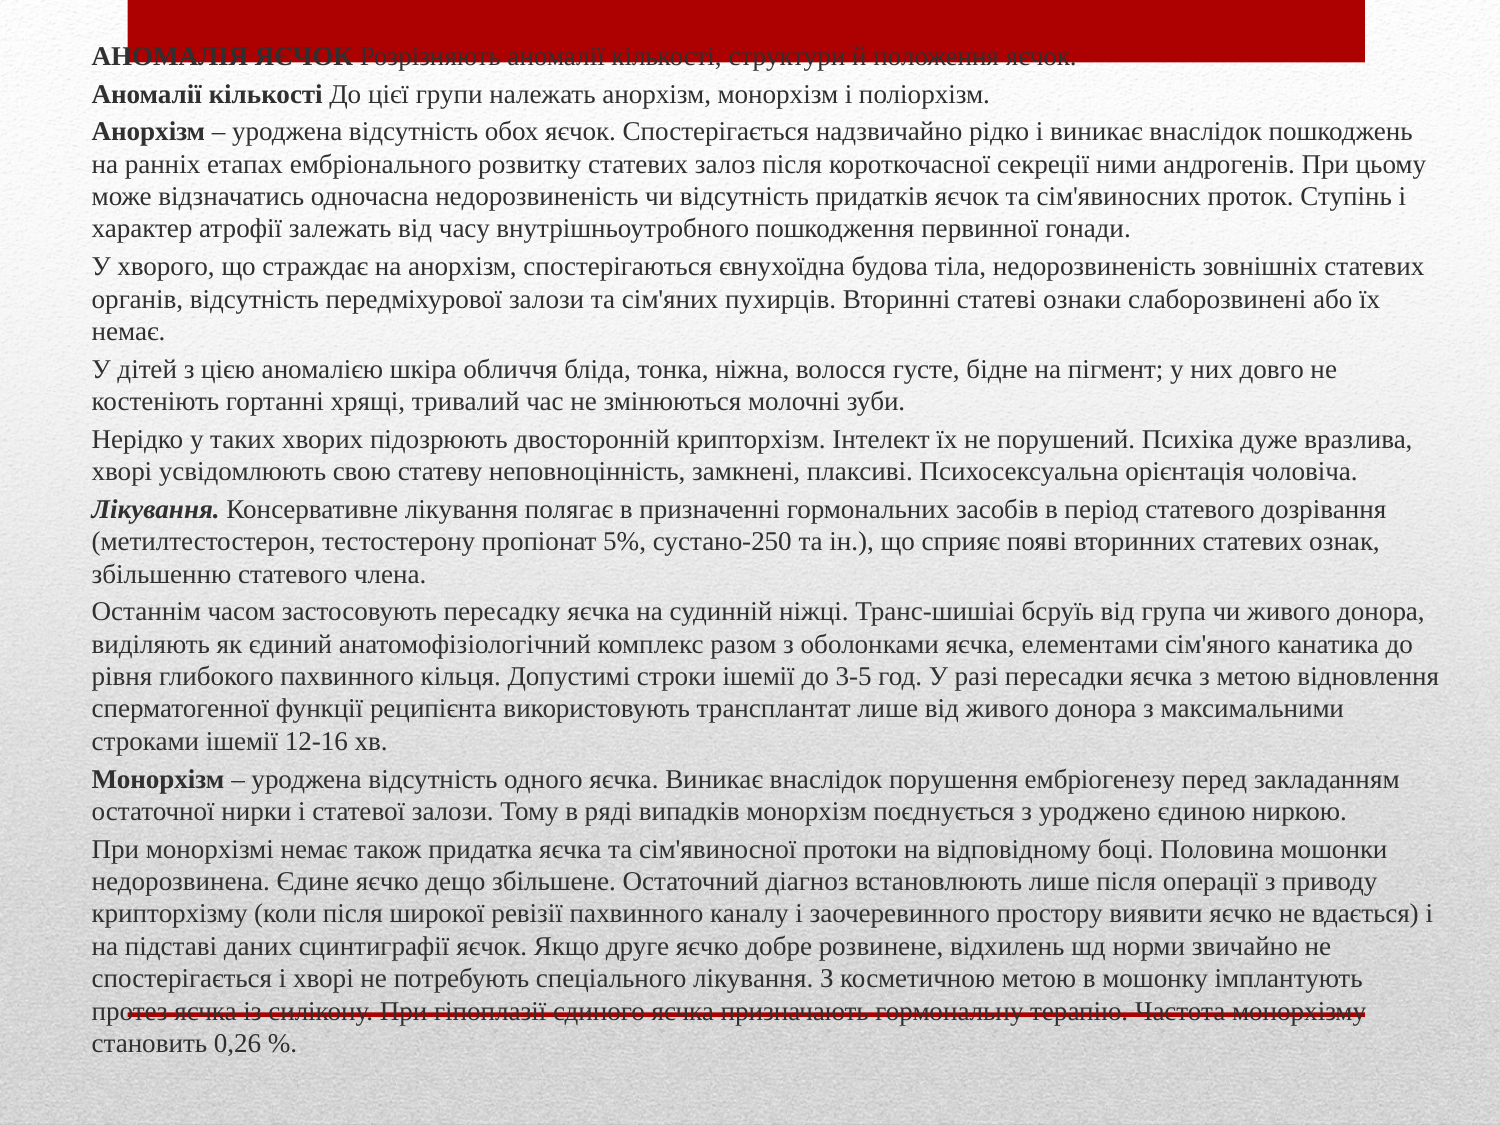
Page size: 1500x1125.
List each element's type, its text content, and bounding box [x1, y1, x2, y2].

list АНОМАЛІЯ ЯЄЧОК Розрізняють аномалії кількості, структури й положення яєчок. Аномалії кількості До цієї групи належать анорхізм, монорхізм і поліорхізм. Анорхізм – уроджена відсутність обох яєчок. Спостерігається надзвичайно рідко і виникає внаслідок пошкоджень на ранніх етапах ембріонального розвитку статевих залоз після короткочасної секреції ними андрогенів. При цьому може відзначатись одночасна недорозвиненість чи відсутність придатків яєчок та сім'явиносних проток. Ступінь і характер атрофії залежать від часу внутрішньоутробного пошкодження первинної гонади. У хворого, що страждає на анорхізм, спостерігаються євнухоїдна будова тіла, недорозвиненість зовнішніх статевих органів, відсутність передміхурової залози та сім'яних пухирців. Вторинні статеві ознаки слаборозвинені або їх немає. У дітей з цією аномалією шкіра обличчя бліда, тонка, ніжна, волосся густе, бідне на пігмент; у них довго не костеніють гортанні хрящі, тривалий час не змінюються молочні зуби. Нерідко у таких хворих підозрюють двосторонній крипторхізм. Інтелект їх не порушений. Психіка дуже вразлива, хворі усвідомлюють свою статеву неповноцінність, замкнені, плаксиві. Психосексуальна орієнтація чоловіча. Лікування. Консервативне лікування полягає в призначенні гормо­нальних засобів в період статевого дозрівання (метилтестостерон, тестостерону пропіонат 5%, сустано-250 та ін.), що сприяє появі вторинних статевих ознак, збільшенню статевого члена. Останнім часом застосовують пересадку яєчка на судинній ніжці. Транс-шишіаі бсруїь від група чи живого донора, виділяють як єдиний анатомо­фізіологічний комплекс разом з оболонками яєчка, елементами сім'яного канатика до рівня глибокого пахвинного кільця. Допустимі строки ішемії до 3-5 год. У разі пересадки яєчка з метою відновлення сперматогенної функції реципієнта використовують трансплантат лише від живого донора з максимальними строками ішемії 12-16 хв. Монорхізм – уроджена відсутність одного яєчка. Виникає внаслідок порушення ембріогенезу перед закладанням остаточної нирки і статевої залози. Тому в ряді випадків монорхізм поєднується з уроджено єдиною ниркою. При монорхізмі немає також придатка яєчка та сім'явиносної протоки на відповідному боці. Половина мошонки недорозвинена. Єдине яєчко дещо збільшене. Остаточний діагноз встановлюють лише після операції з приводу крипторхізму (коли після широкої ревізії пахвинного каналу і заочеревинного простору виявити яєчко не вдається) і на підставі даних сцинтиграфії яєчок. Якщо друге яєчко добре розвинене, відхилень шд норми звичайно не спостерігається і хворі не потребують спеціального лікування. З косметичною метою в мошонку імплантують протез яєчка із силікону. При гіпоплазії єдиного яєчка призначають гормональну терапію. Частота монорхізму становить 0,26 %. [76, 30, 1459, 1071]
